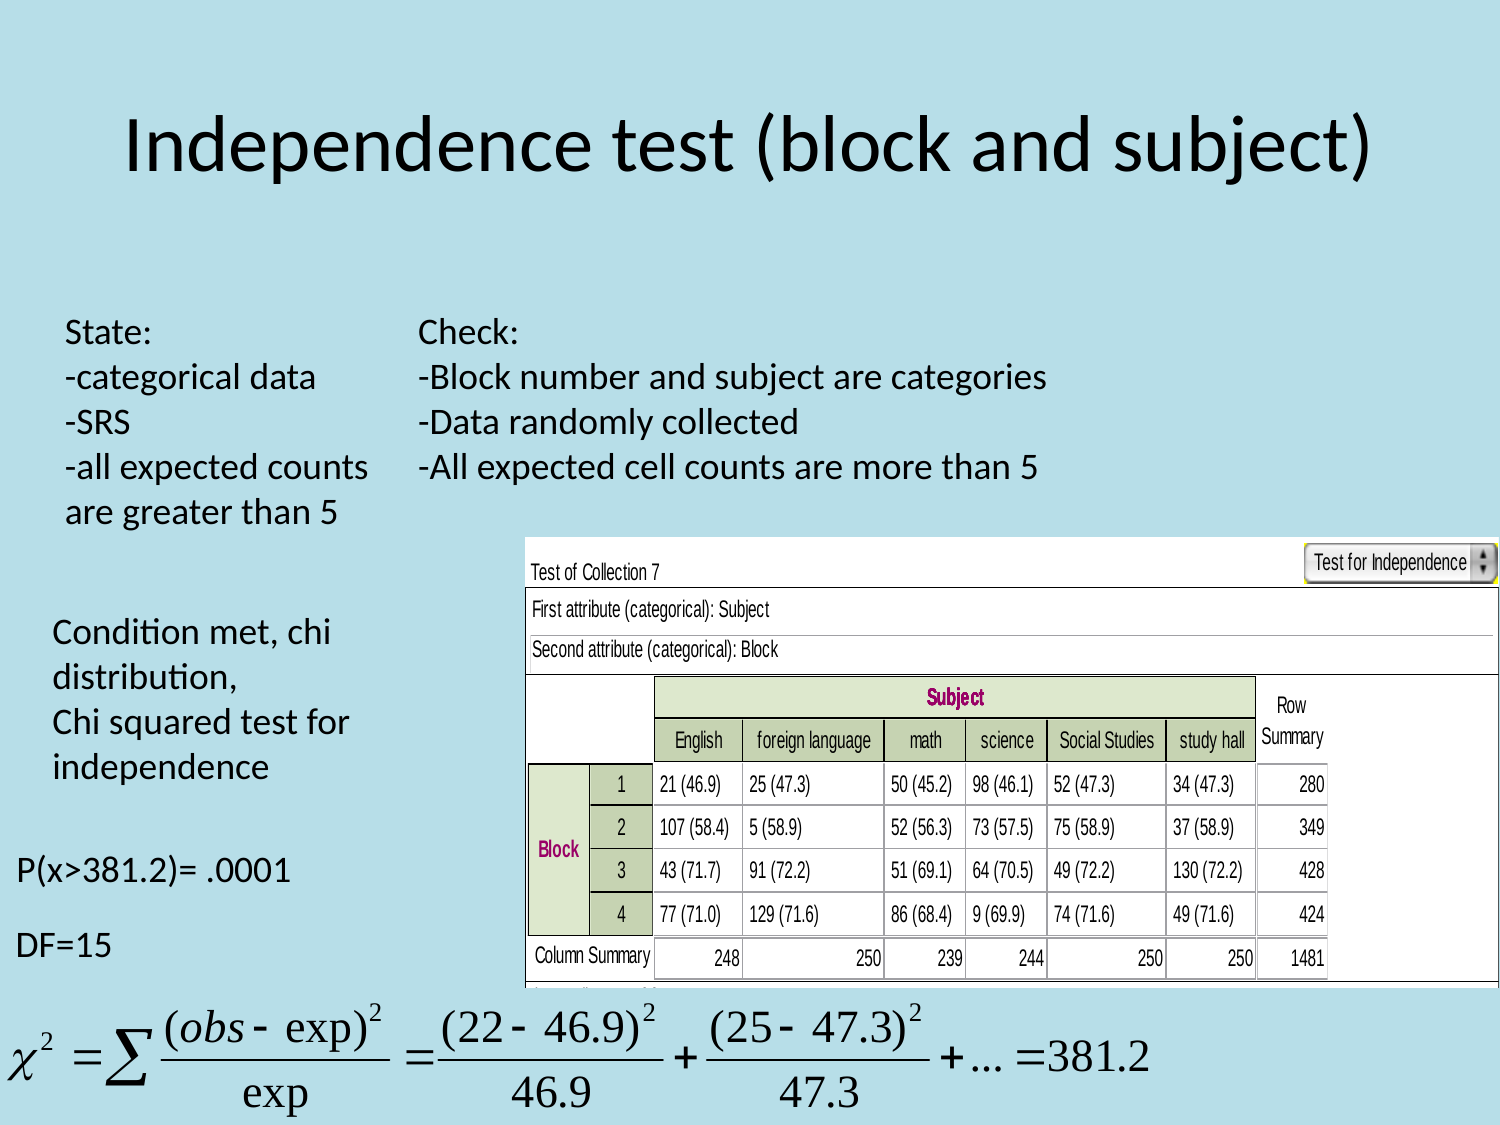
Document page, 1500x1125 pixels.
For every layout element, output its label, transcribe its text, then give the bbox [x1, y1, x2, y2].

title Independence test (block and subject) [75, 45, 1425, 233]
text_box P(x>381.2)= .0001 [1, 837, 307, 898]
text_box Condition met, chi distribution, Chi squared test for independence [37, 599, 463, 795]
text_box DF=15 [0, 912, 128, 973]
text_box Check: -Block number and subject are categories -Data randomly collected -All expected cell counts are more than 5 [403, 299, 1063, 495]
picture [524, 537, 1500, 988]
text_box State: -categorical data -SRS -all expected counts are greater than 5 [49, 299, 425, 540]
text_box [0, 990, 1159, 1125]
